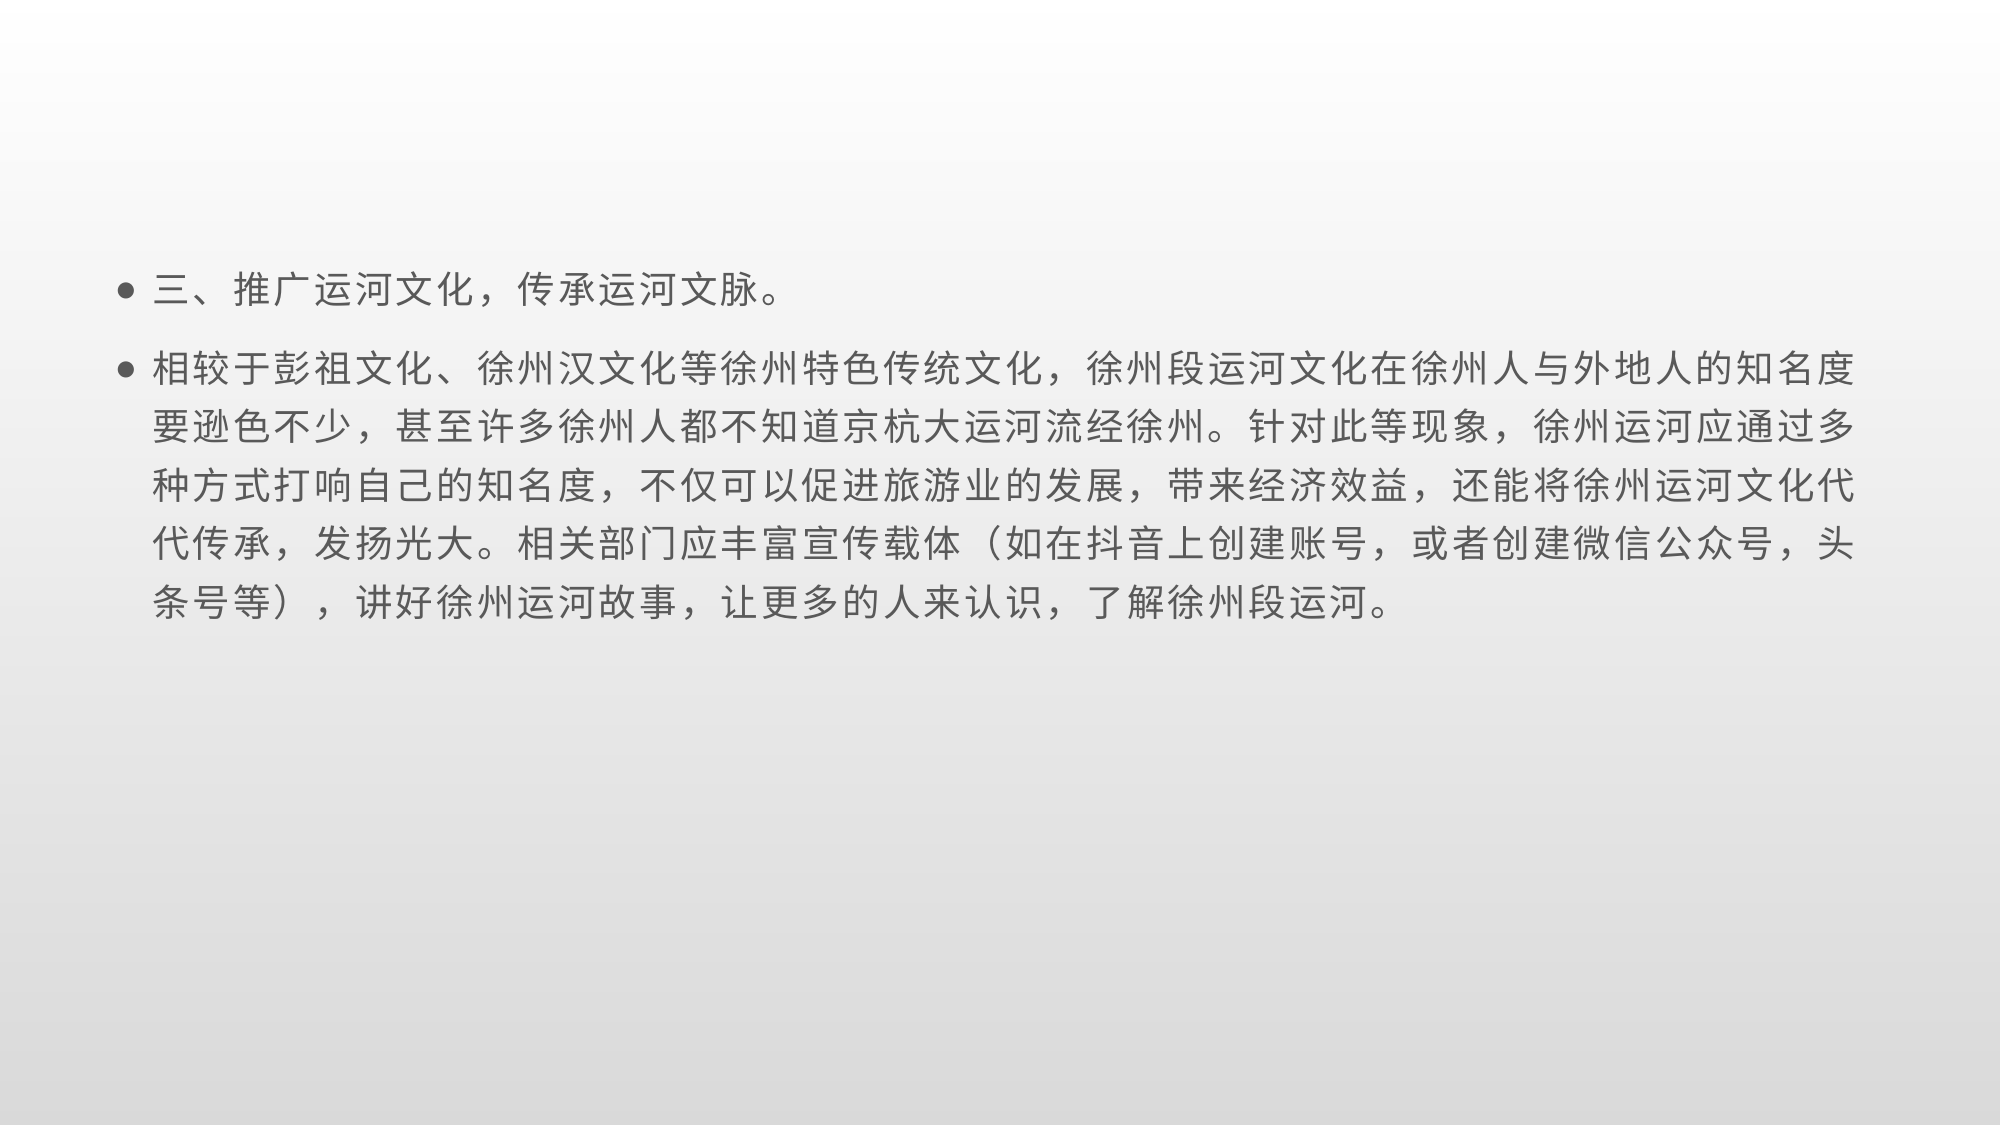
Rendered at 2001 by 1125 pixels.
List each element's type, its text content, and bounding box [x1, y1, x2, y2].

list 三、推广运河文化，传承运河文脉。 相较于彭祖文化、徐州汉文化等徐州特色传统文化，徐州段运河文化在徐州人与外地人的知名度要逊色不少，甚至许多徐州人都不知道京杭大运河流经徐州。针对此等现象，徐州运河应通过多种方式打响自己的知名度，不仅可以促进旅游业的发展，带来经济效益，还能将徐州运河文化代代传承，发扬光大。相关部门应丰富宣传载体（如在抖音上创建账号，或者创建微信公众号，头条号等），讲好徐州运河故事，让更多的人来认识，了解徐州段运河。 [99, 244, 1900, 1026]
